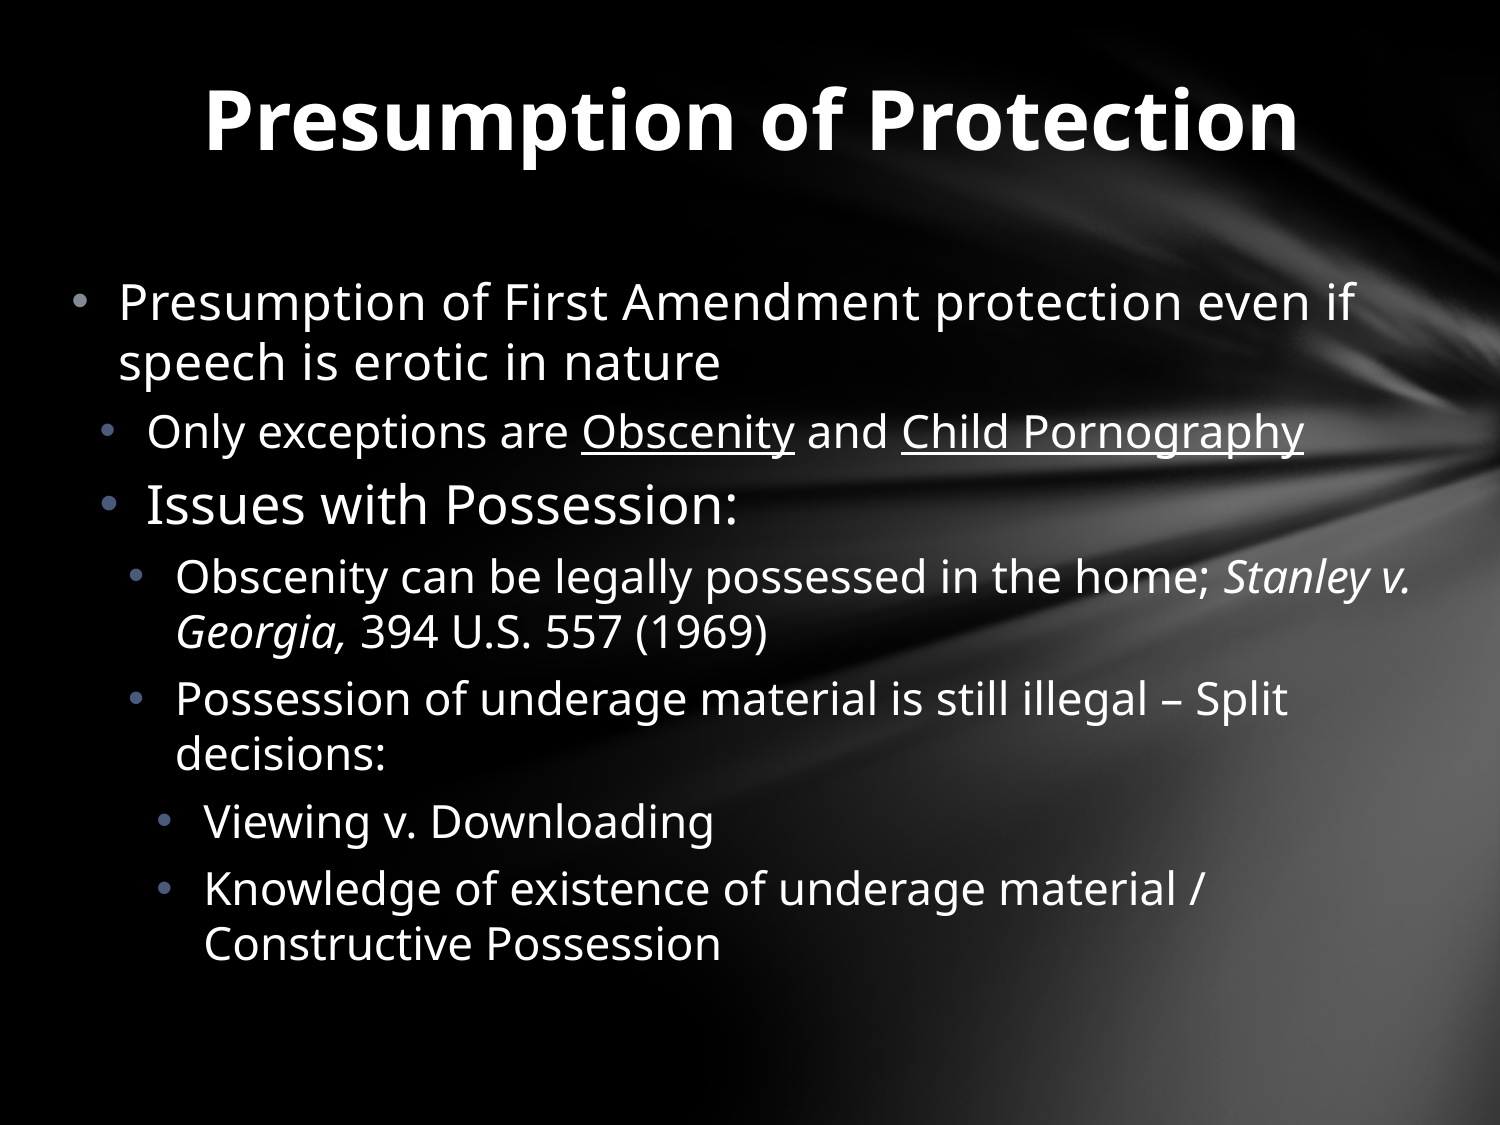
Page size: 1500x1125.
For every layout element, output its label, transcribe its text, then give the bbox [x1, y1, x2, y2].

title Presumption of Protection [62, 24, 1443, 175]
list Presumption of First Amendment protection even if speech is erotic in nature Only exceptions are Obscenity and Child Pornography Issues with Possession: Obscenity can be legally possessed in the home; Stanley v. Georgia, 394 U.S. 557 (1969) Possession of underage material is still illegal – Split decisions: Viewing v. Downloading Knowledge of existence of underage material / Constructive Possession [56, 262, 1474, 987]
